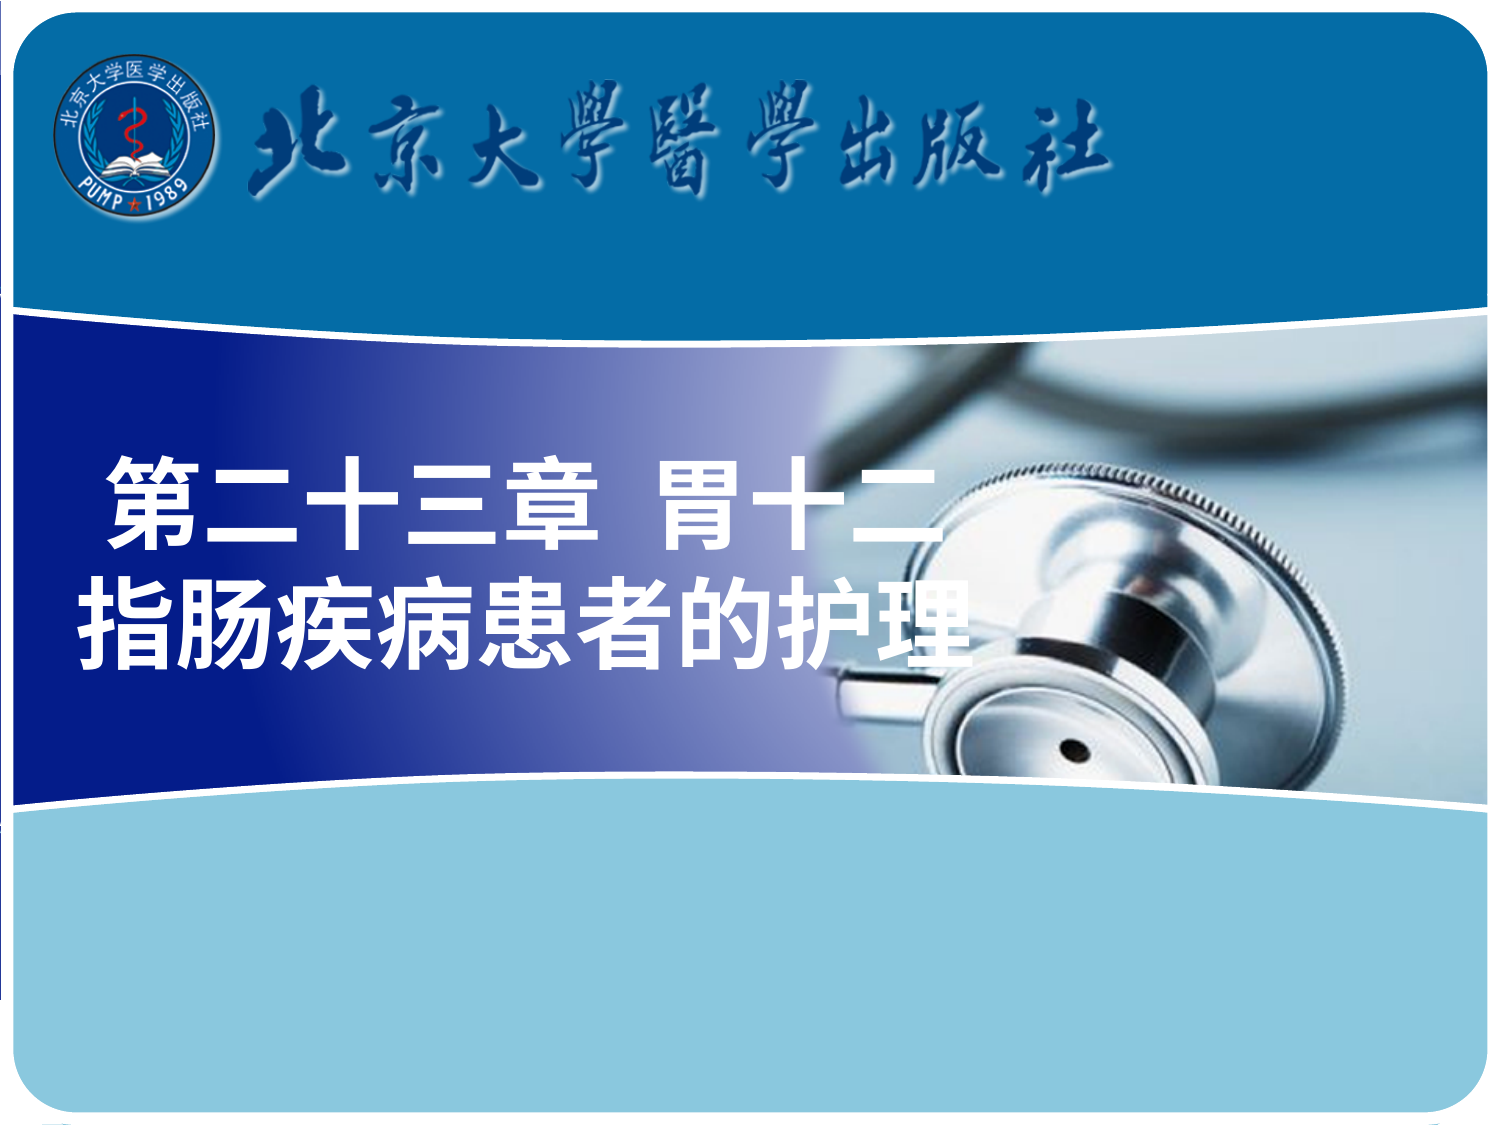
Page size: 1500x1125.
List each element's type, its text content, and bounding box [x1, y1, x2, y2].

title 第二十三章 胃十二指肠疾病患者的护理 [52, 373, 999, 749]
picture [53, 54, 1117, 225]
picture [14, 315, 1487, 805]
